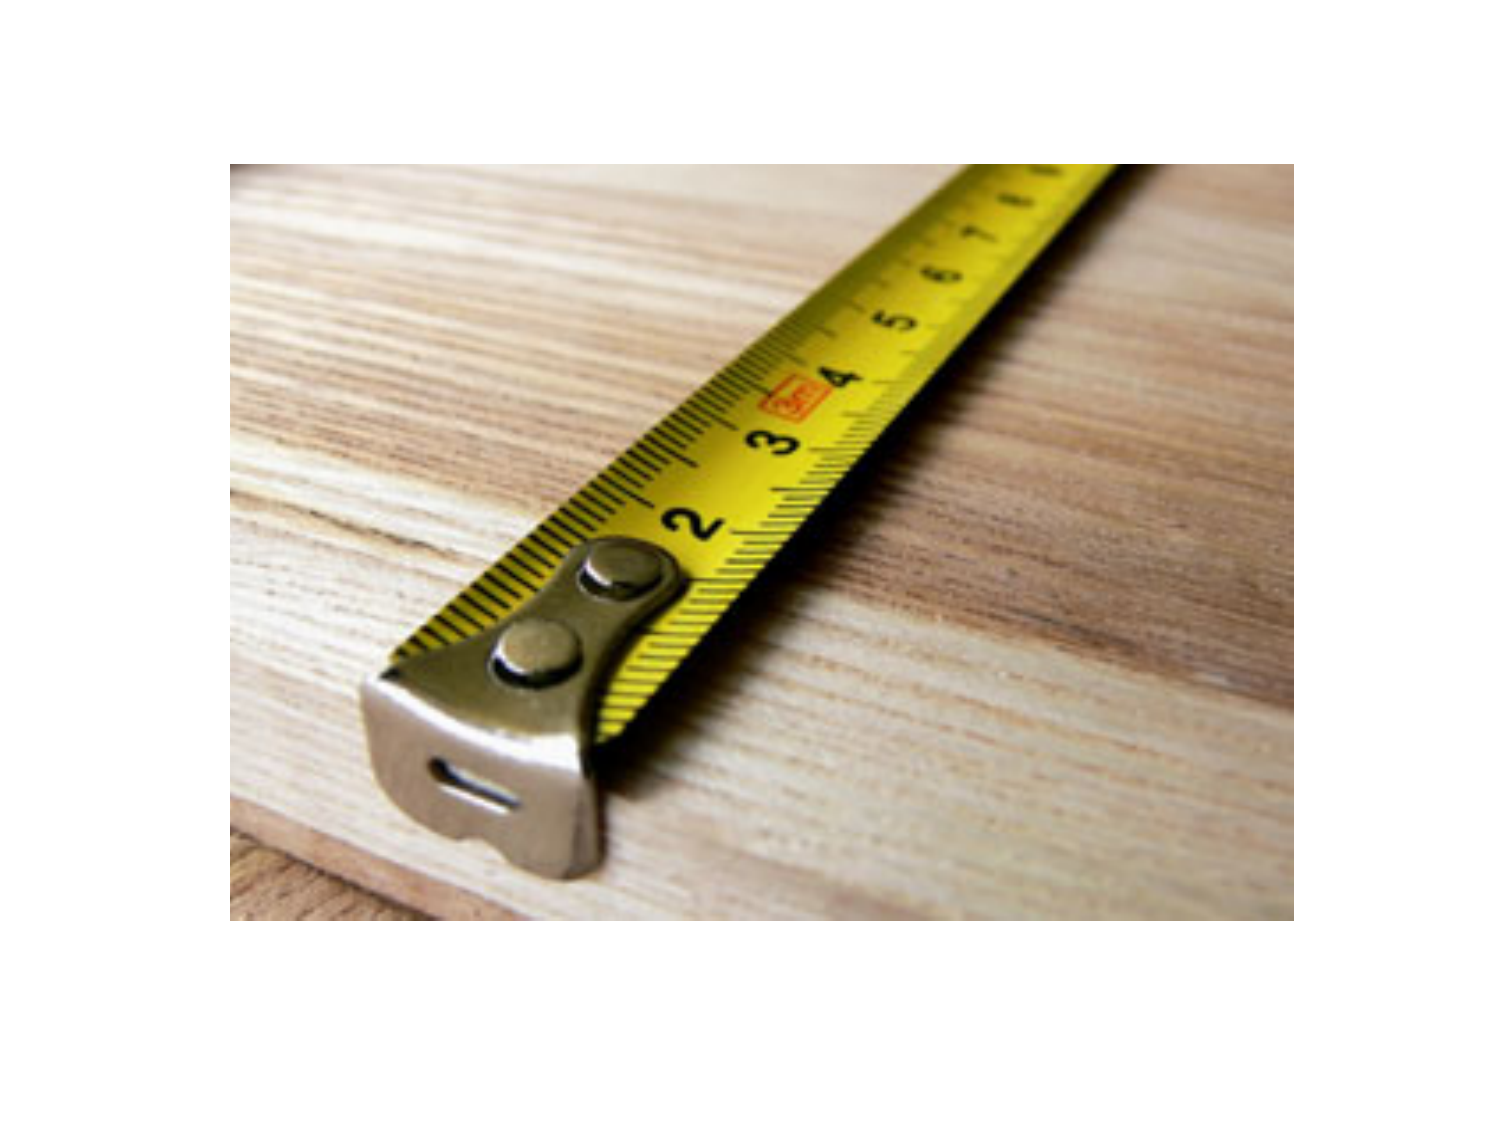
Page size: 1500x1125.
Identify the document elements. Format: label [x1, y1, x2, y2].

picture [229, 164, 1294, 921]
